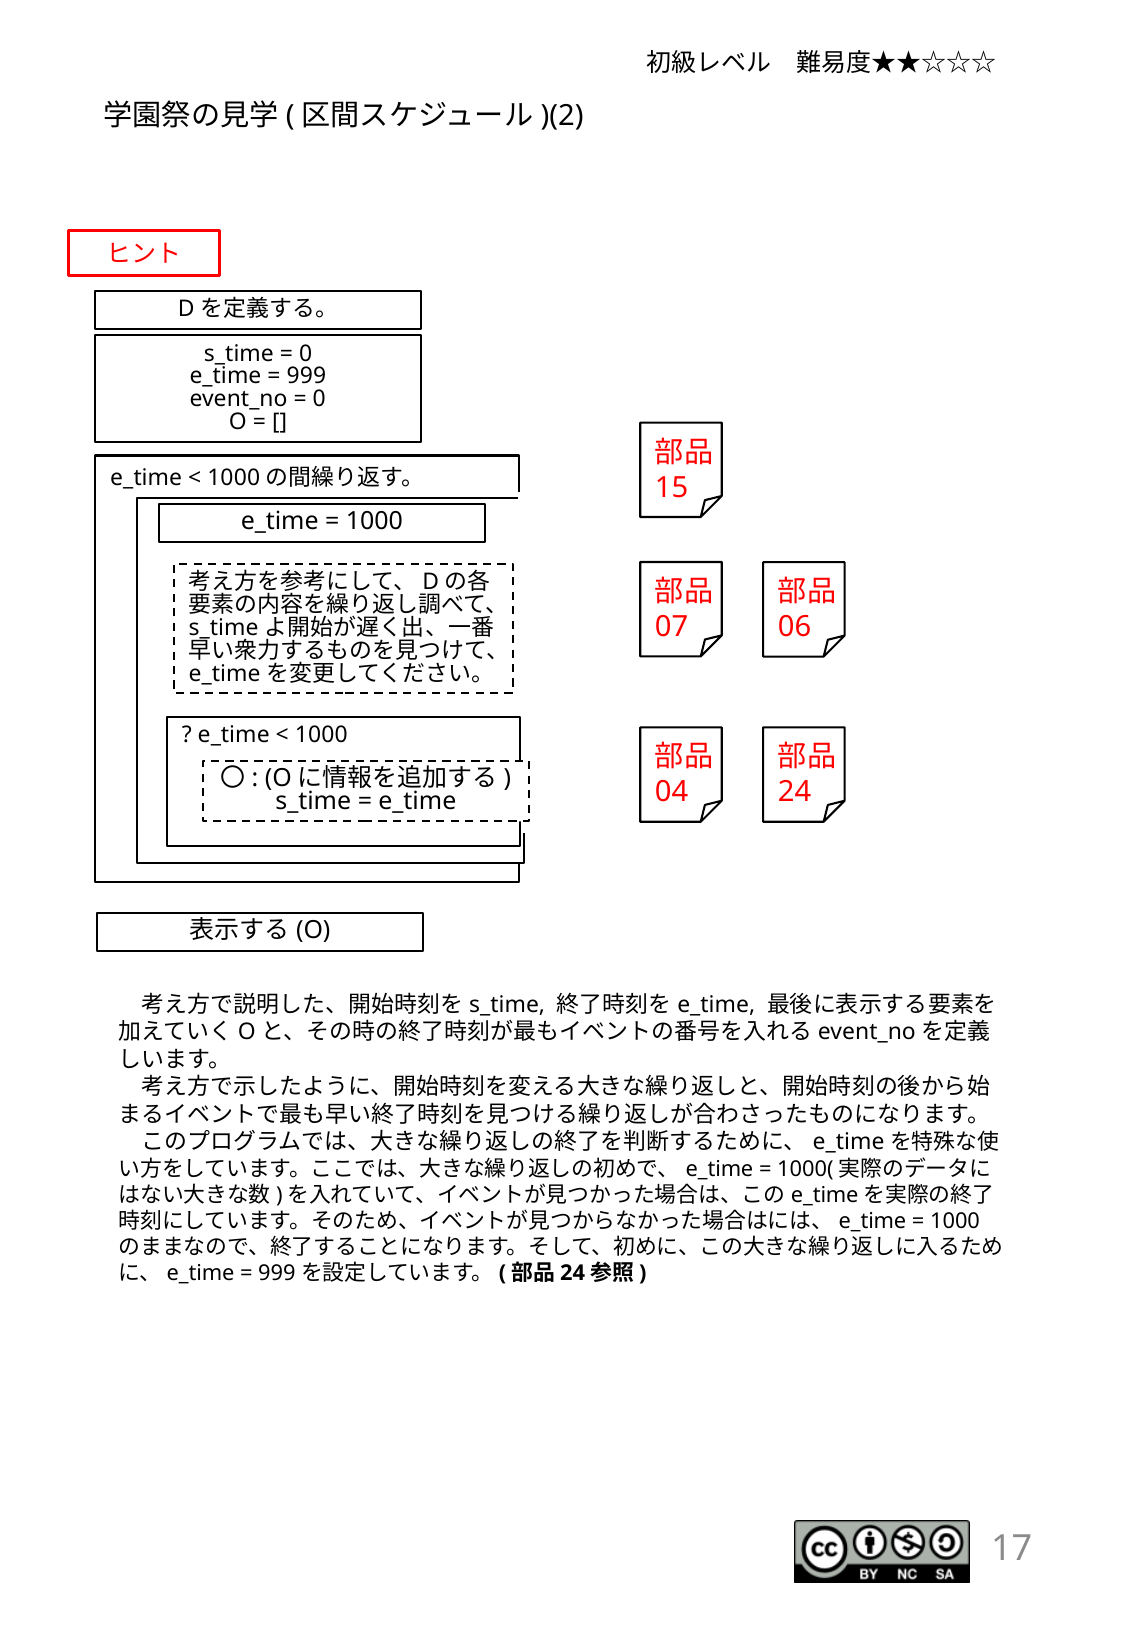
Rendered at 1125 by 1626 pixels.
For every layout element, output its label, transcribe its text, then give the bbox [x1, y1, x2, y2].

text_box Dを定義する。 [95, 290, 422, 329]
text_box ヒント [68, 230, 220, 276]
text_box 考え方で説明した、開始時刻をs_time, 終了時刻をe_time, 最後に表示する要素を加えていくOと、その時の終了時刻が最もイベントの番号を入れるevent_noを定義しいます。 考え方で示したように、開始時刻を変える大きな繰り返しと、開始時刻の後から始まるイベントで最も早い終了時刻を見つける繰り返しが合わさったものになります。 このプログラムでは、大きな繰り返しの終了を判断するために、e_timeを特殊な使い方をしています。ここでは、大きな繰り返しの初めで、e_time = 1000(実際のデータにはない大きな数)を入れていて、イベントが見つかった場合は、このe_timeを実際の終了時刻にしています。そのため、イベントが見つからなかった場合はには、e_time = 1000のままなので、終了することになります。そして、初めに、この大きな繰り返しに入るために、e_time = 999を設定しています。(部品24参照) [103, 981, 1022, 1293]
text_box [640, 422, 737, 517]
text_box 表示する(O) [97, 913, 424, 952]
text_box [95, 455, 584, 888]
slide_number 17 [794, 1506, 1048, 1593]
picture [794, 1520, 970, 1583]
text_box 学園祭の見学(区間スケジュール)(2) [88, 88, 782, 139]
text_box 初級レベル 難易度★★☆☆☆ [631, 39, 1048, 84]
text_box s_time = 0 e_time = 999 event_no = 0 O = [] [95, 335, 422, 442]
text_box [763, 727, 860, 822]
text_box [640, 727, 737, 822]
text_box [640, 561, 737, 657]
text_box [763, 562, 860, 657]
